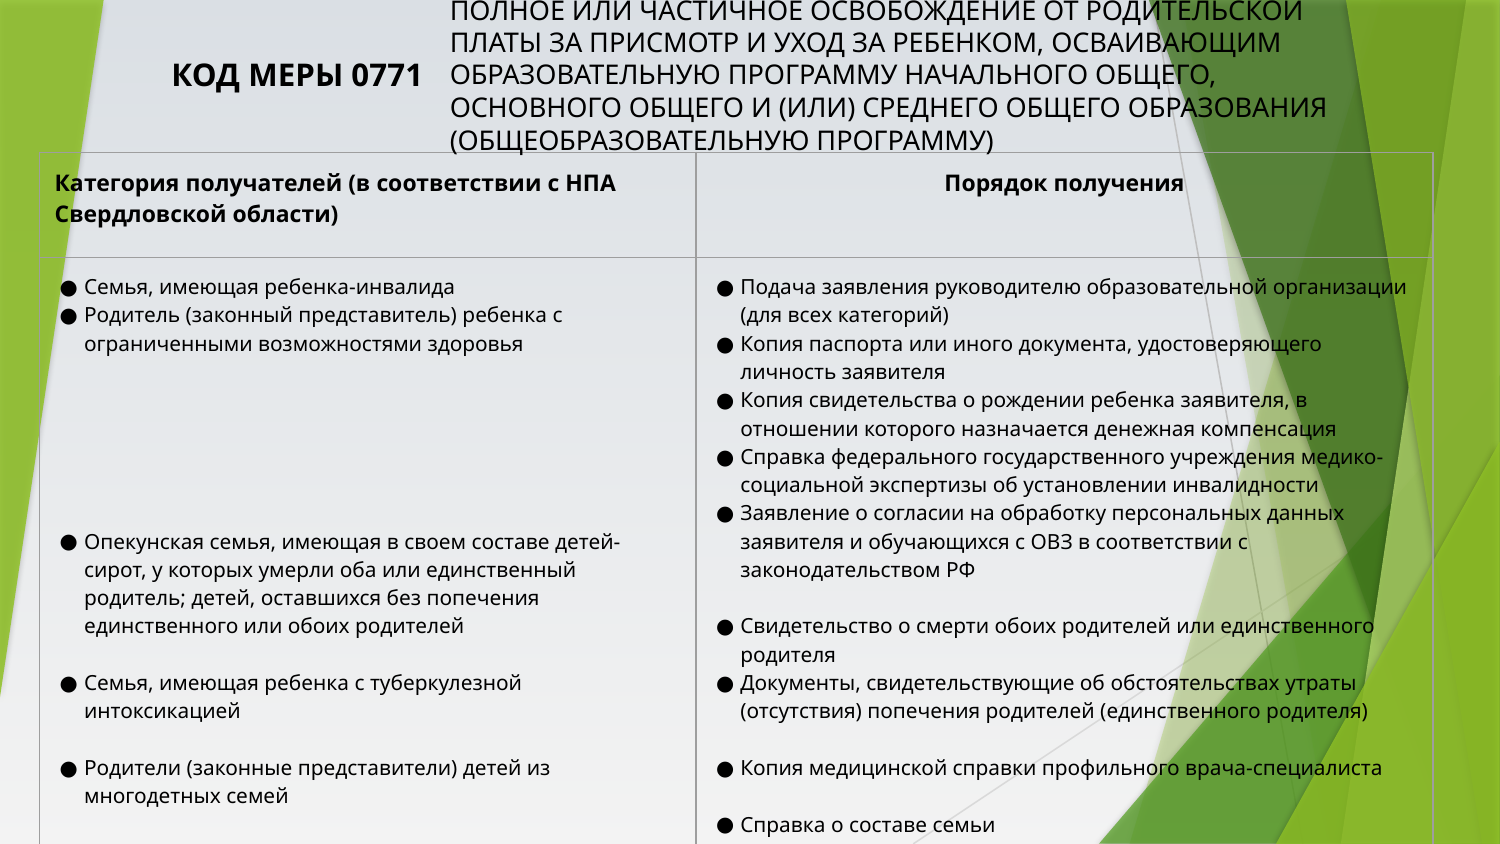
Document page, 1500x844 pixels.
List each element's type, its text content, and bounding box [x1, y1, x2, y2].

table_cell Семья, имеющая ребенка-инвалида Родитель (законный представитель) ребенка с ограниченными возможностями здоровья Опекунская семья, имеющая в своем составе детей-сирот, у которых умерли оба или единственный родитель; детей, оставшихся без попечения единственного или обоих родителей Семья, имеющая ребенка с туберкулезной интоксикацией Родители (законные представители) детей из многодетных семей Граждане, имеющие низкий уровень дохода, малоимущие семьи [40, 258, 695, 844]
table_header Категория получателей (в соответствии с НПА Свердловской области) [40, 153, 695, 257]
text_box КОД МЕРЫ 0771 [122, 37, 438, 111]
title Полное или частичное освобождение от родительской платы за присмотр и уход за ребенком, осваивающим образовательную программу начального общего, основного общего и (или) среднего общего образования (общеобразовательную программу) [438, 10, 1384, 138]
table_cell Подача заявления руководителю образовательной организации (для всех категорий) Копия паспорта или иного документа, удостоверяющего личность заявителя Копия свидетельства о рождении ребенка заявителя, в отношении которого назначается денежная компенсация Справка федерального государственного учреждения медико-социальной экспертизы об установлении инвалидности Заявление о согласии на обработку персональных данных заявителя и обучающихся с ОВЗ в соответствии с законодательством РФ Свидетельство о смерти обоих родителей или единственного родителя Документы, свидетельствующие об обстоятельствах утраты (отсутствия) попечения родителей (единственного родителя) Копия медицинской справки профильного врача-специалиста Справка о составе семьи Справка органа в сфере социальной политики, подтверждающая получение государственной социальной помощи [697, 258, 1432, 844]
table_header Порядок получения [697, 153, 1432, 257]
